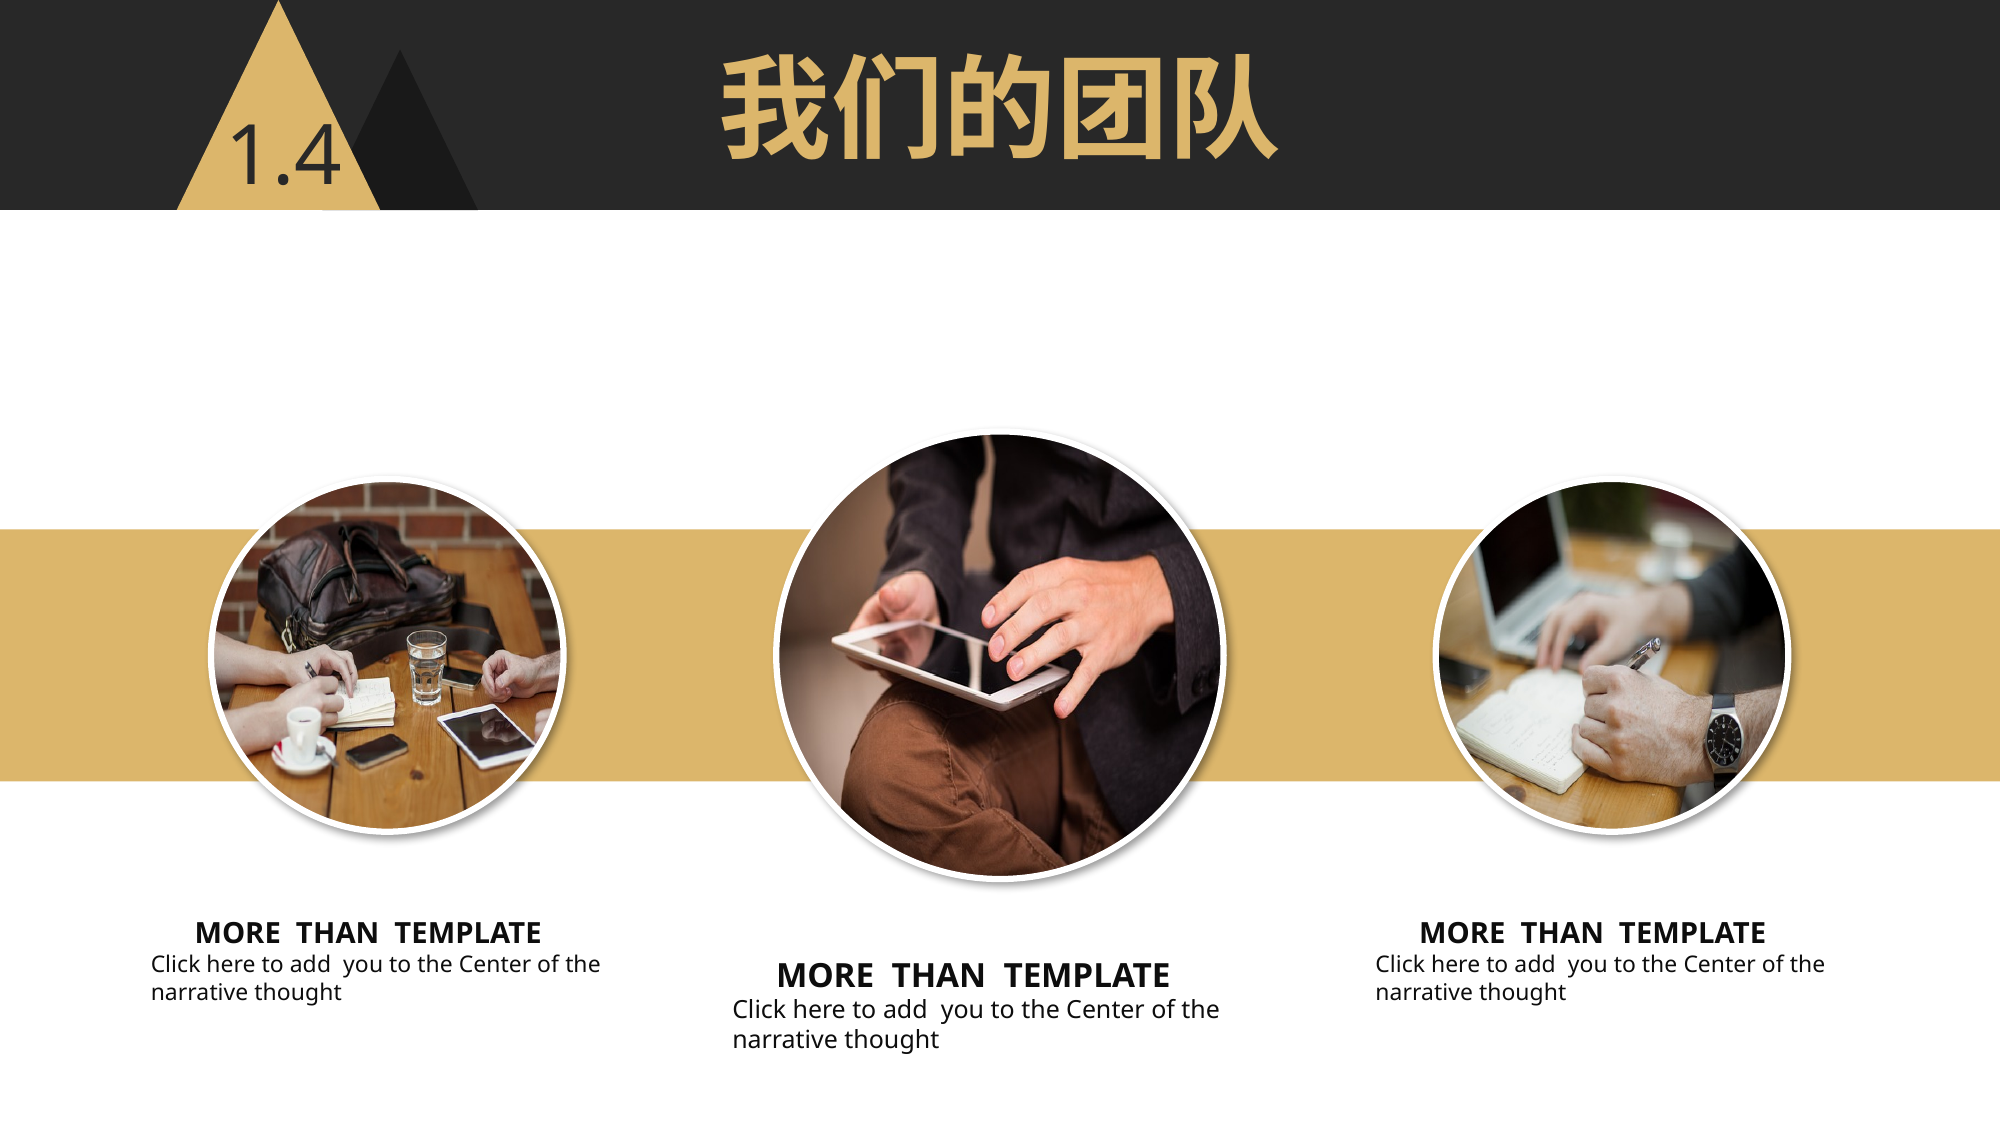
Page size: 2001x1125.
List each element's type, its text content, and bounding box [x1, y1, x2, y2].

text_box [1434, 477, 1790, 833]
text_box [281, 0, 2000, 211]
text_box [320, 47, 480, 212]
text_box [1745, 528, 2000, 782]
text_box MORE THAN TEMPLATE Click here to add you to the Center of the narrative thought [717, 946, 1249, 1125]
text_box [232, 0, 325, 93]
text_box MORE THAN TEMPLATE Click here to add you to the Center of the narrative thought [1360, 902, 1853, 1075]
text_box [775, 430, 1225, 881]
text_box MORE THAN TEMPLATE Click here to add you to the Center of the narrative thought [136, 902, 629, 1075]
text_box [1194, 528, 1487, 782]
text_box 1.4 [210, 93, 357, 209]
text_box [0, 0, 276, 211]
text_box [209, 477, 565, 833]
text_box [520, 528, 813, 782]
text_box [0, 528, 262, 782]
text_box 我们的团队 [703, 29, 1297, 179]
text_box [175, 138, 382, 211]
